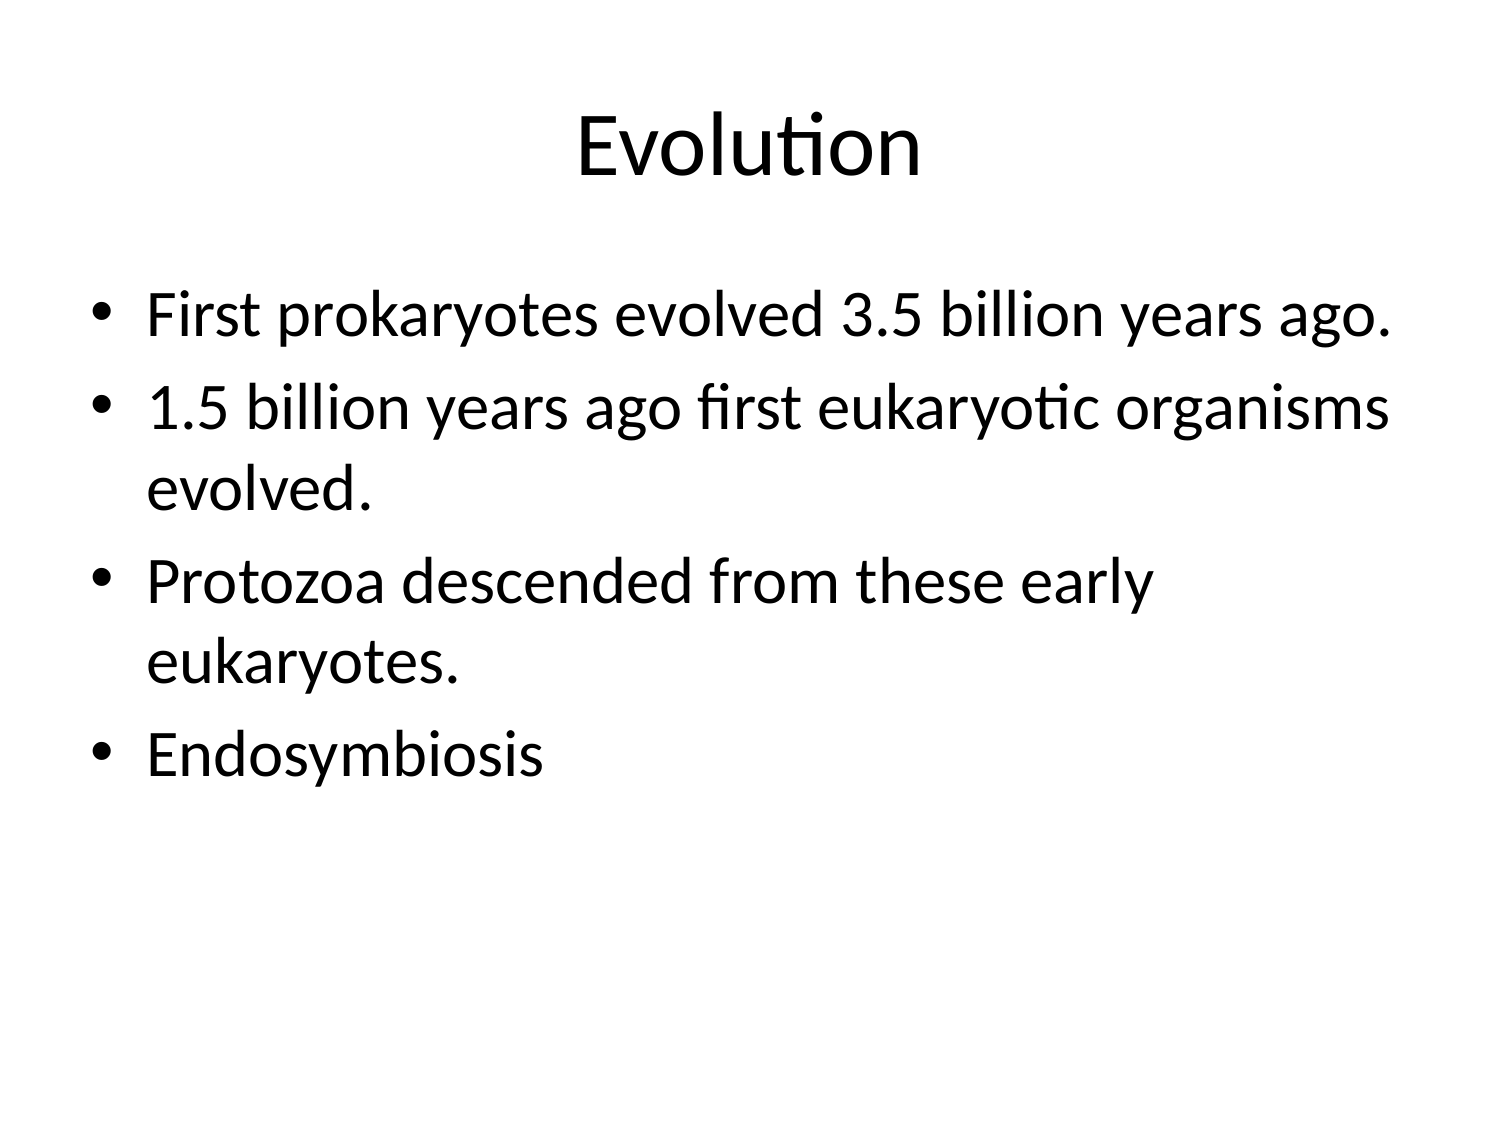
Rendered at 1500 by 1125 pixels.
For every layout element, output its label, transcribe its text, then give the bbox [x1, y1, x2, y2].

list First prokaryotes evolved 3.5 billion years ago. 1.5 billion years ago first eukaryotic organisms evolved. Protozoa descended from these early eukaryotes. Endosymbiosis [75, 262, 1425, 1005]
title Evolution [75, 45, 1425, 233]
